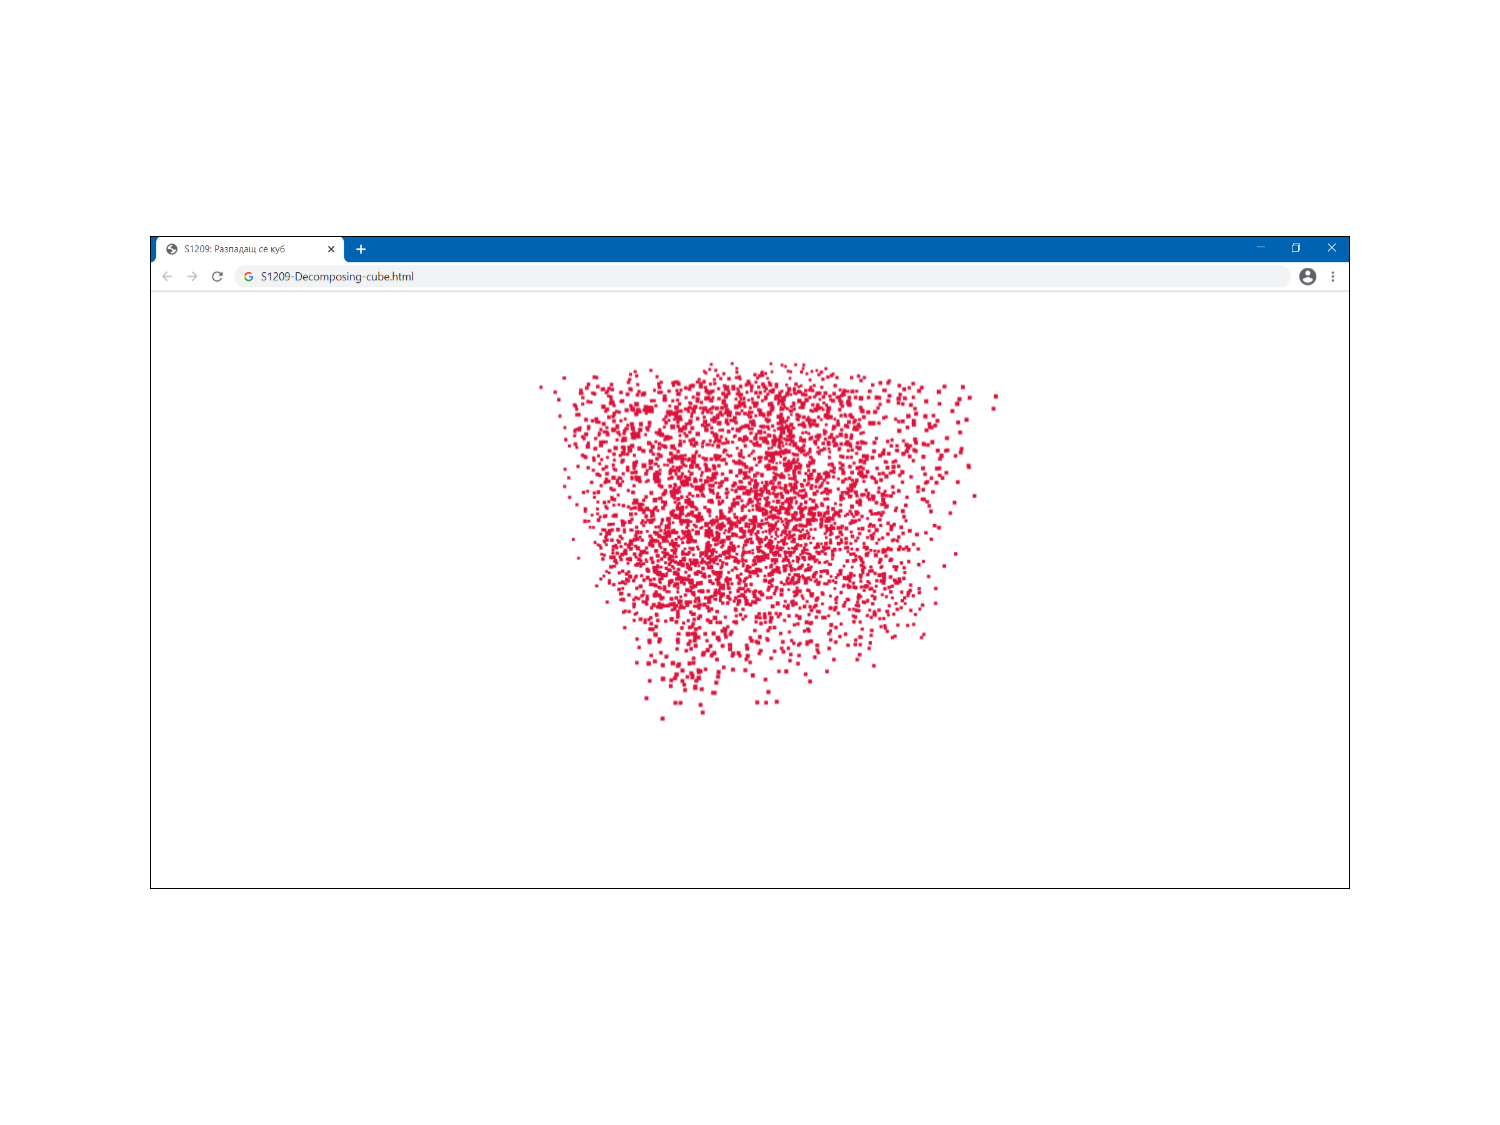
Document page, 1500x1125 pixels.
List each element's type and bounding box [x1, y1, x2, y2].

picture [149, 236, 1351, 889]
